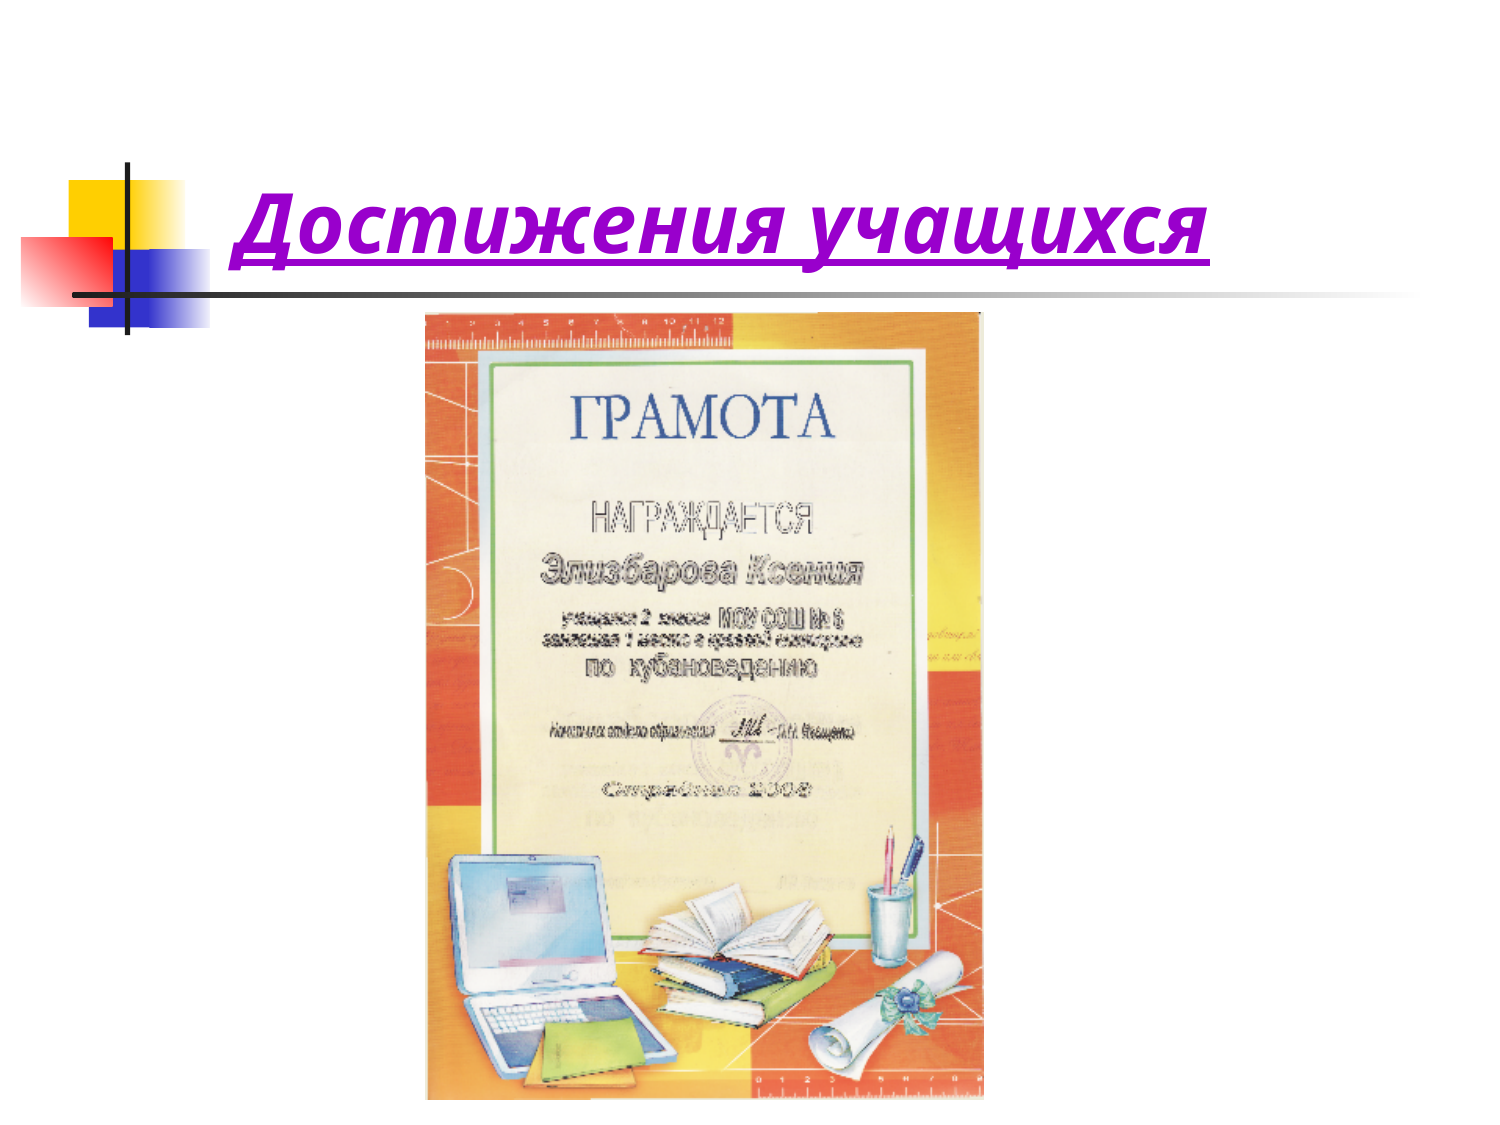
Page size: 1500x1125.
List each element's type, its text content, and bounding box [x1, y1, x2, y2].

picture [424, 312, 984, 1100]
title Достижения учащихся [221, 37, 1500, 278]
